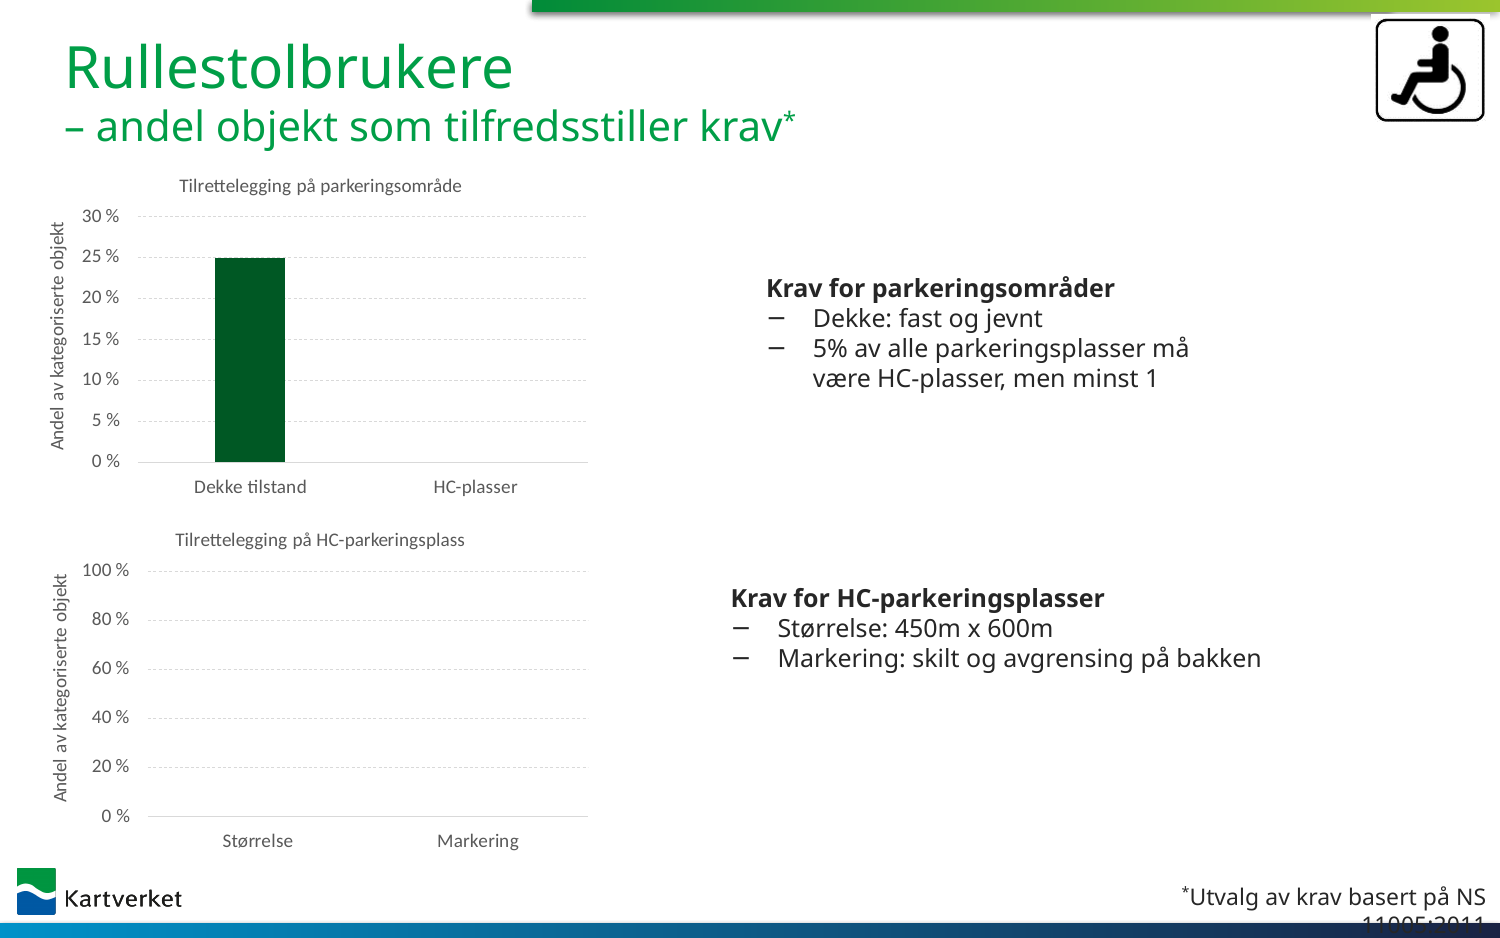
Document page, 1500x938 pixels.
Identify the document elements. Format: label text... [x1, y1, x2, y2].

picture [41, 520, 599, 859]
picture [1371, 13, 1491, 127]
picture [41, 166, 599, 505]
text_box Rullestolbrukere – andel objekt som tilfredsstiller krav* [49, 23, 1431, 158]
text_box Krav for HC-parkeringsplasser Størrelse: 450m x 600m Markering: skilt og avgrensing på bakken [715, 574, 1278, 680]
text_box Krav for parkeringsområder Dekke: fast og jevnt 5% av alle parkeringsplasser må være HC-plasser, men minst 1 [751, 264, 1232, 400]
text_box *Utvalg av krav basert på NS 11005:2011 [1068, 873, 1500, 938]
